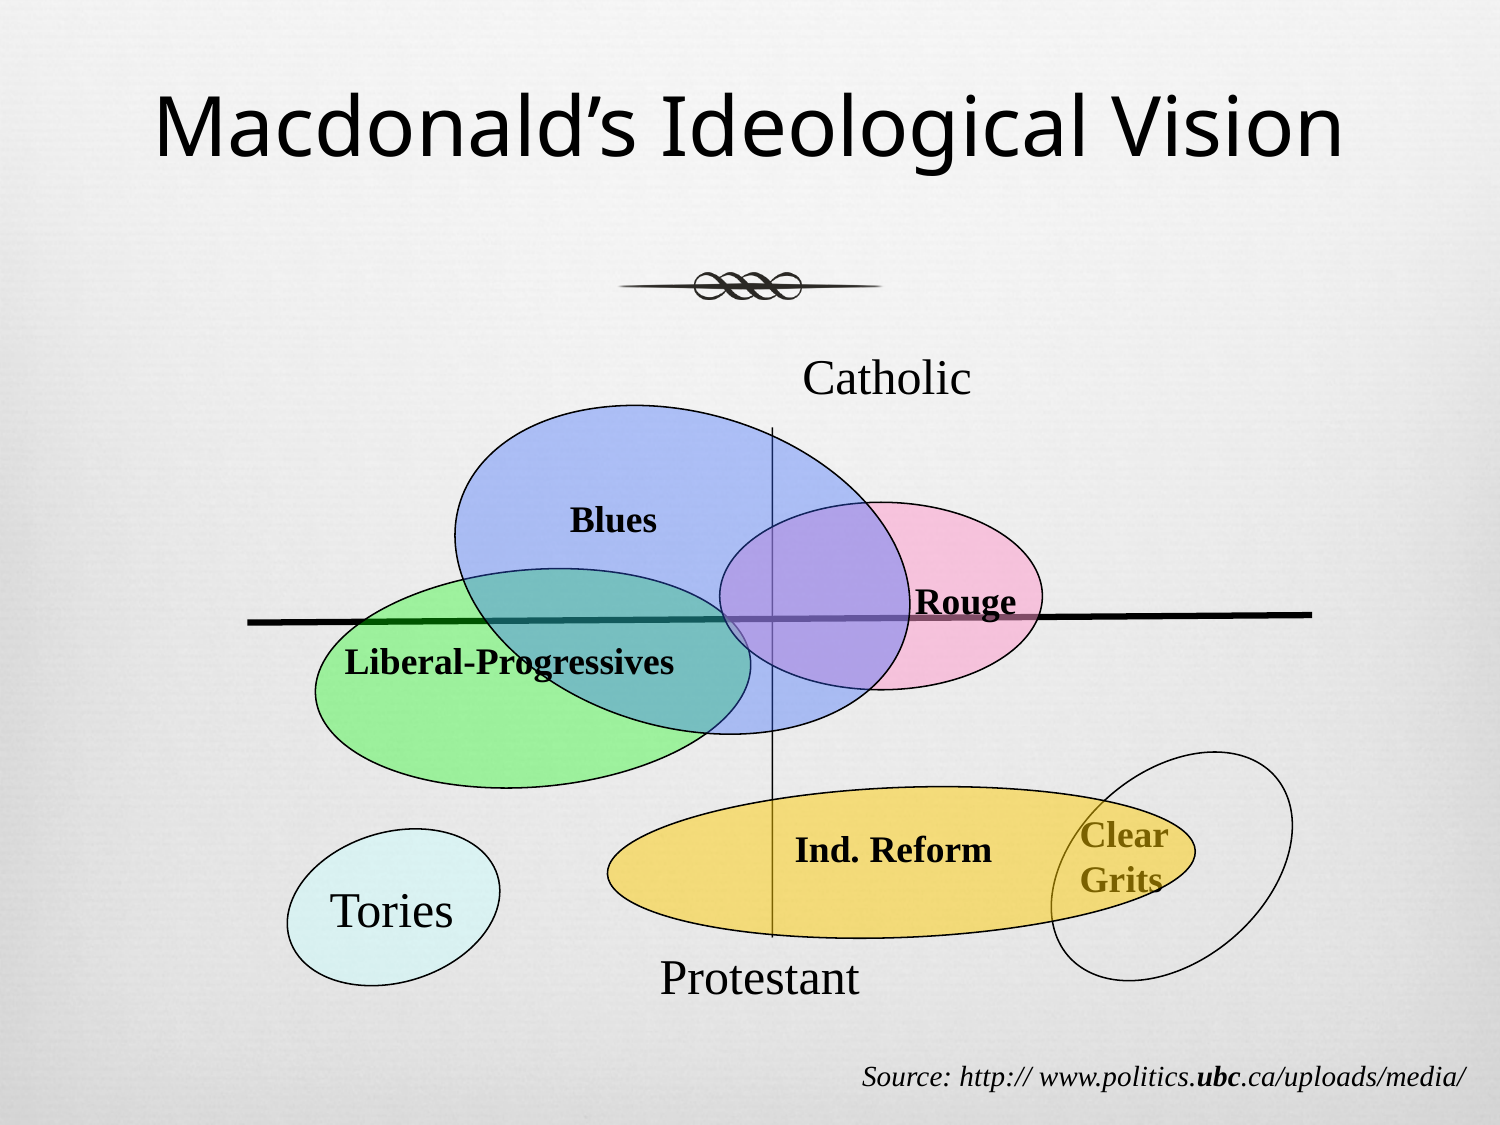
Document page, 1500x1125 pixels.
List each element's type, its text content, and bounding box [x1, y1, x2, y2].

text_box [315, 653, 706, 789]
text_box Tories [314, 869, 495, 945]
text_box [454, 405, 910, 735]
title Macdonald’s Ideological Vision [112, 10, 1388, 236]
text_box Catholic [787, 337, 1028, 413]
text_box Blues [554, 487, 735, 548]
text_box Rouge [905, 569, 1066, 630]
text_box [1052, 752, 1293, 981]
text_box [867, 502, 1036, 569]
text_box [871, 630, 1032, 690]
text_box Protestant [644, 937, 915, 1013]
picture [615, 272, 885, 300]
text_box Ind. Reform [779, 817, 1050, 878]
text_box [352, 579, 491, 629]
text_box Source: http:// www.politics.ubc.ca/uploads/media/ [847, 1049, 1500, 1100]
text_box Clear Grits [1115, 802, 1253, 907]
text_box [607, 786, 1196, 939]
text_box Liberal-Progressives [329, 629, 773, 690]
text_box [287, 828, 500, 986]
